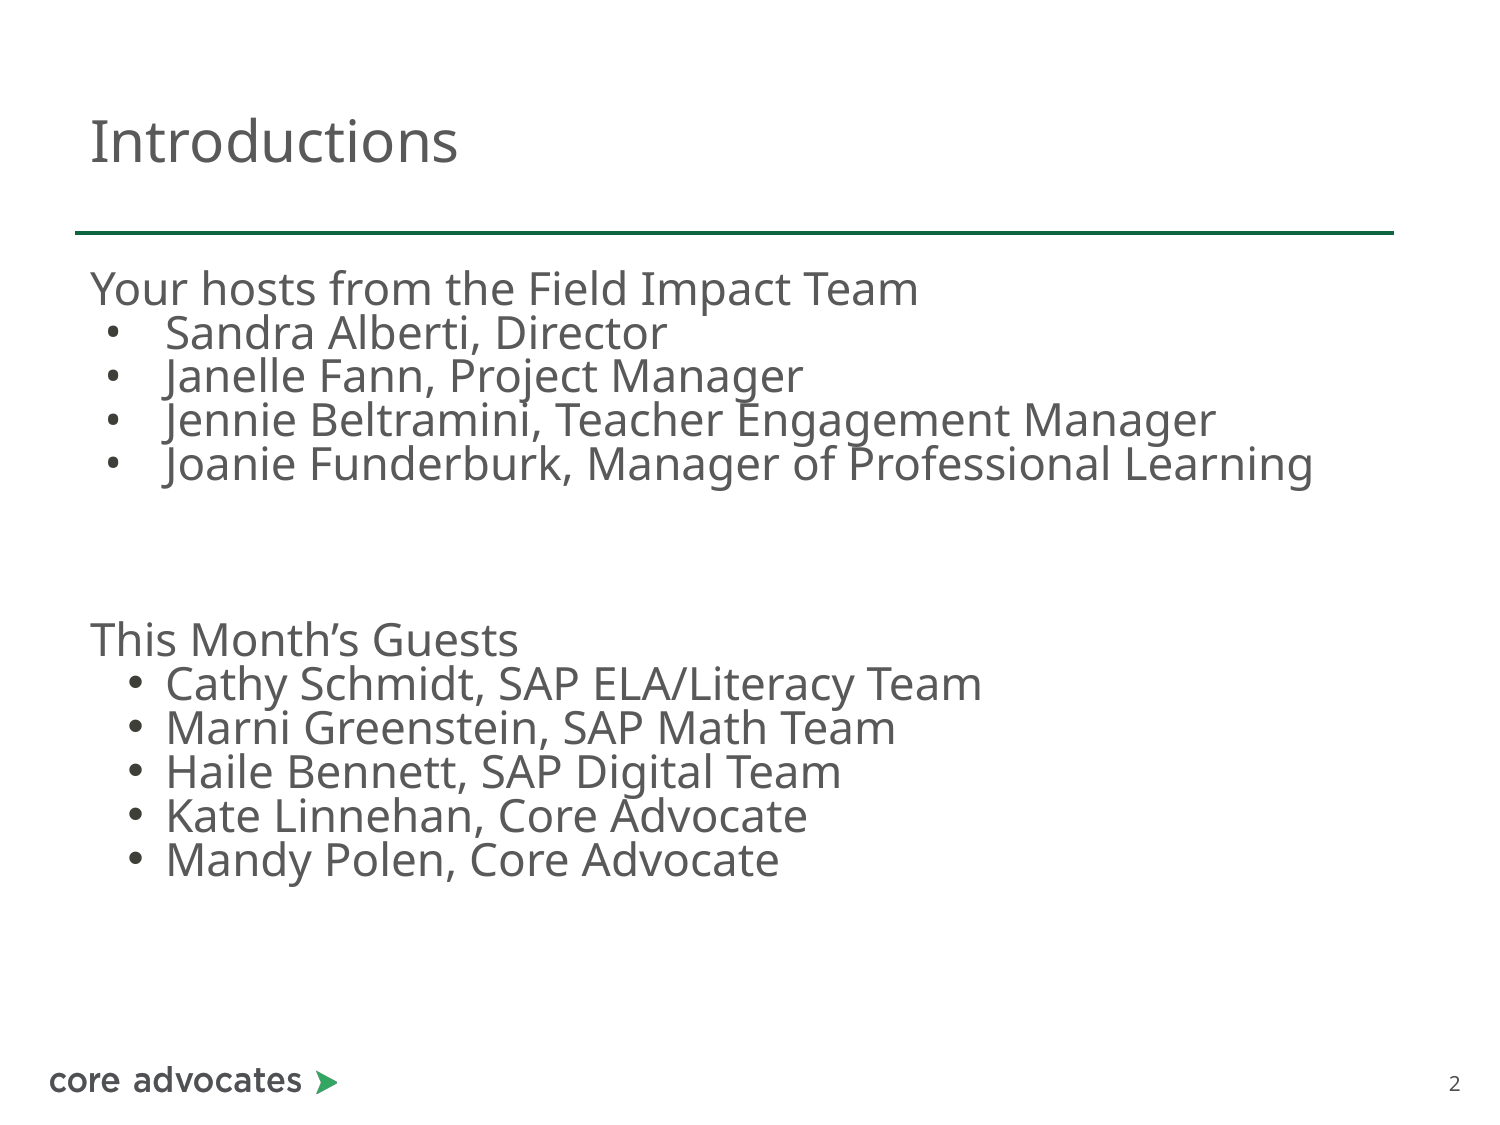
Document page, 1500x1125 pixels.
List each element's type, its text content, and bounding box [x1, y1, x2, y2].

picture [50, 1066, 337, 1094]
title Introductions [75, 45, 1425, 233]
list Your hosts from the Field Impact Team Sandra Alberti, Director Janelle Fann, Project Manager Jennie Beltramini, Teacher Engagement Manager Joanie Funderburk, Manager of Professional Learning This Month’s Guests Cathy Schmidt, SAP ELA/Literacy Team Marni Greenstein, SAP Math Team Haile Bennett, SAP Digital Team Kate Linnehan, Core Advocate Mandy Polen, Core Advocate [75, 262, 1425, 1005]
